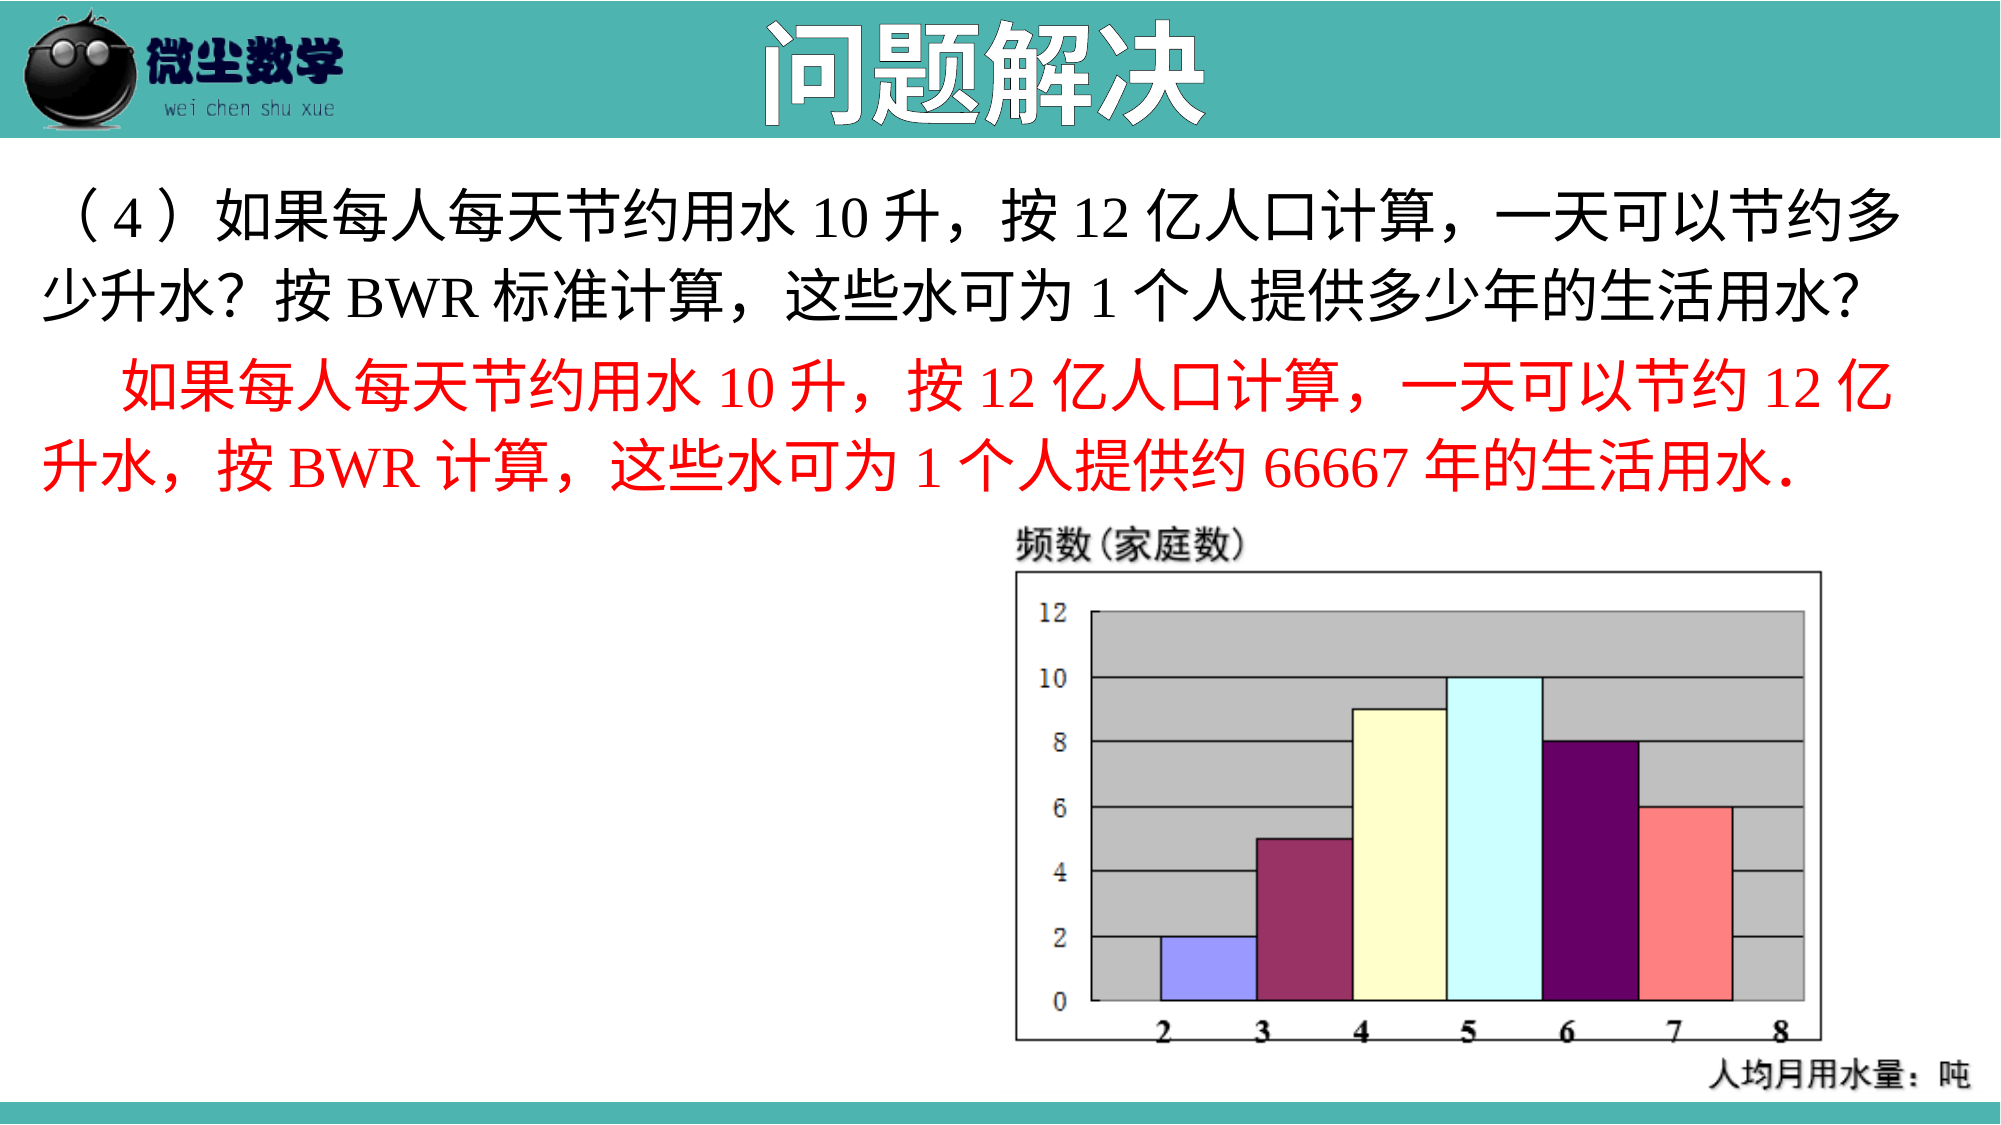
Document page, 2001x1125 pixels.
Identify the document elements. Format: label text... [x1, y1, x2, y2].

text_box 问题解决 [742, 0, 1223, 146]
text_box 如果每人每天节约用水10升，按12亿人口计算，一天可以节约12亿升水，按BWR计算，这些水可为1个人提供约66667年的生活用水． [26, 331, 1957, 507]
text_box （4）如果每人每天节约用水10升，按12亿人口计算，一天可以节约多少升水？按BWR标准计算，这些水可为1个人提供多少年的生活用水？ [26, 160, 1957, 331]
picture [0, 1, 2001, 1124]
